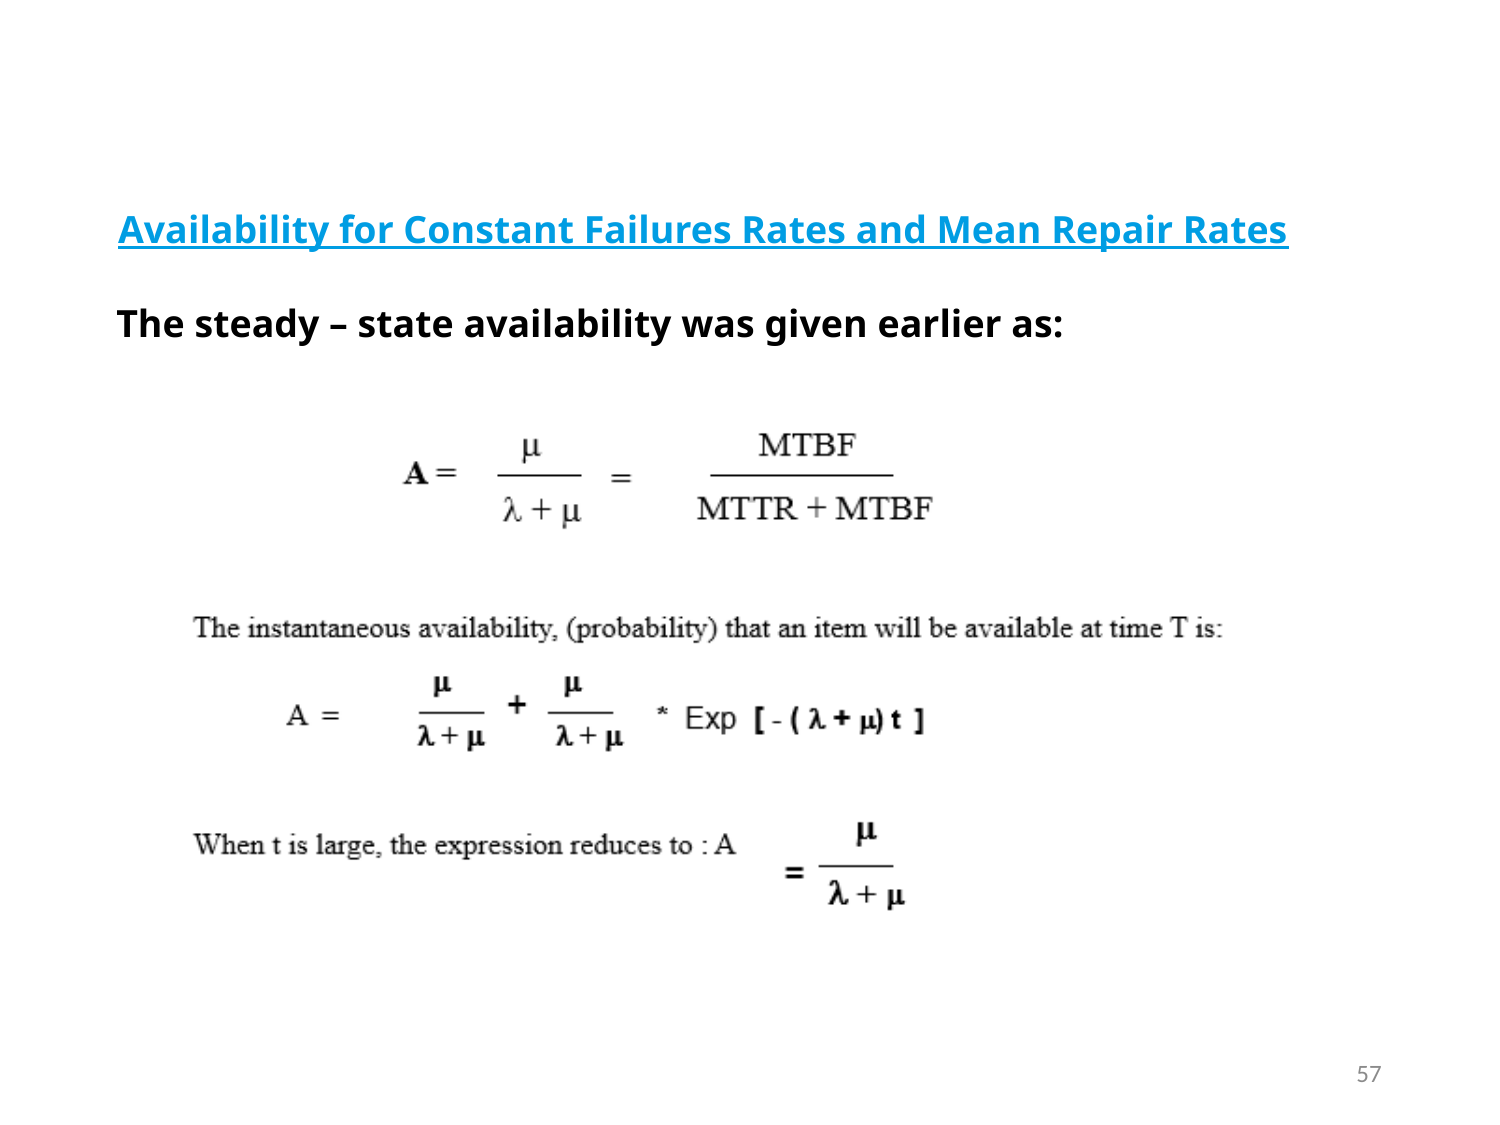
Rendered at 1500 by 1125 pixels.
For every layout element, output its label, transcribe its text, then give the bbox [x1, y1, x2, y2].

picture [186, 417, 1230, 918]
title Availability for Constant Failures Rates and Mean Repair Rates [103, 185, 1397, 277]
list The steady – state availability was given earlier as: [101, 297, 1366, 951]
slide_number 57 [1059, 1042, 1397, 1103]
